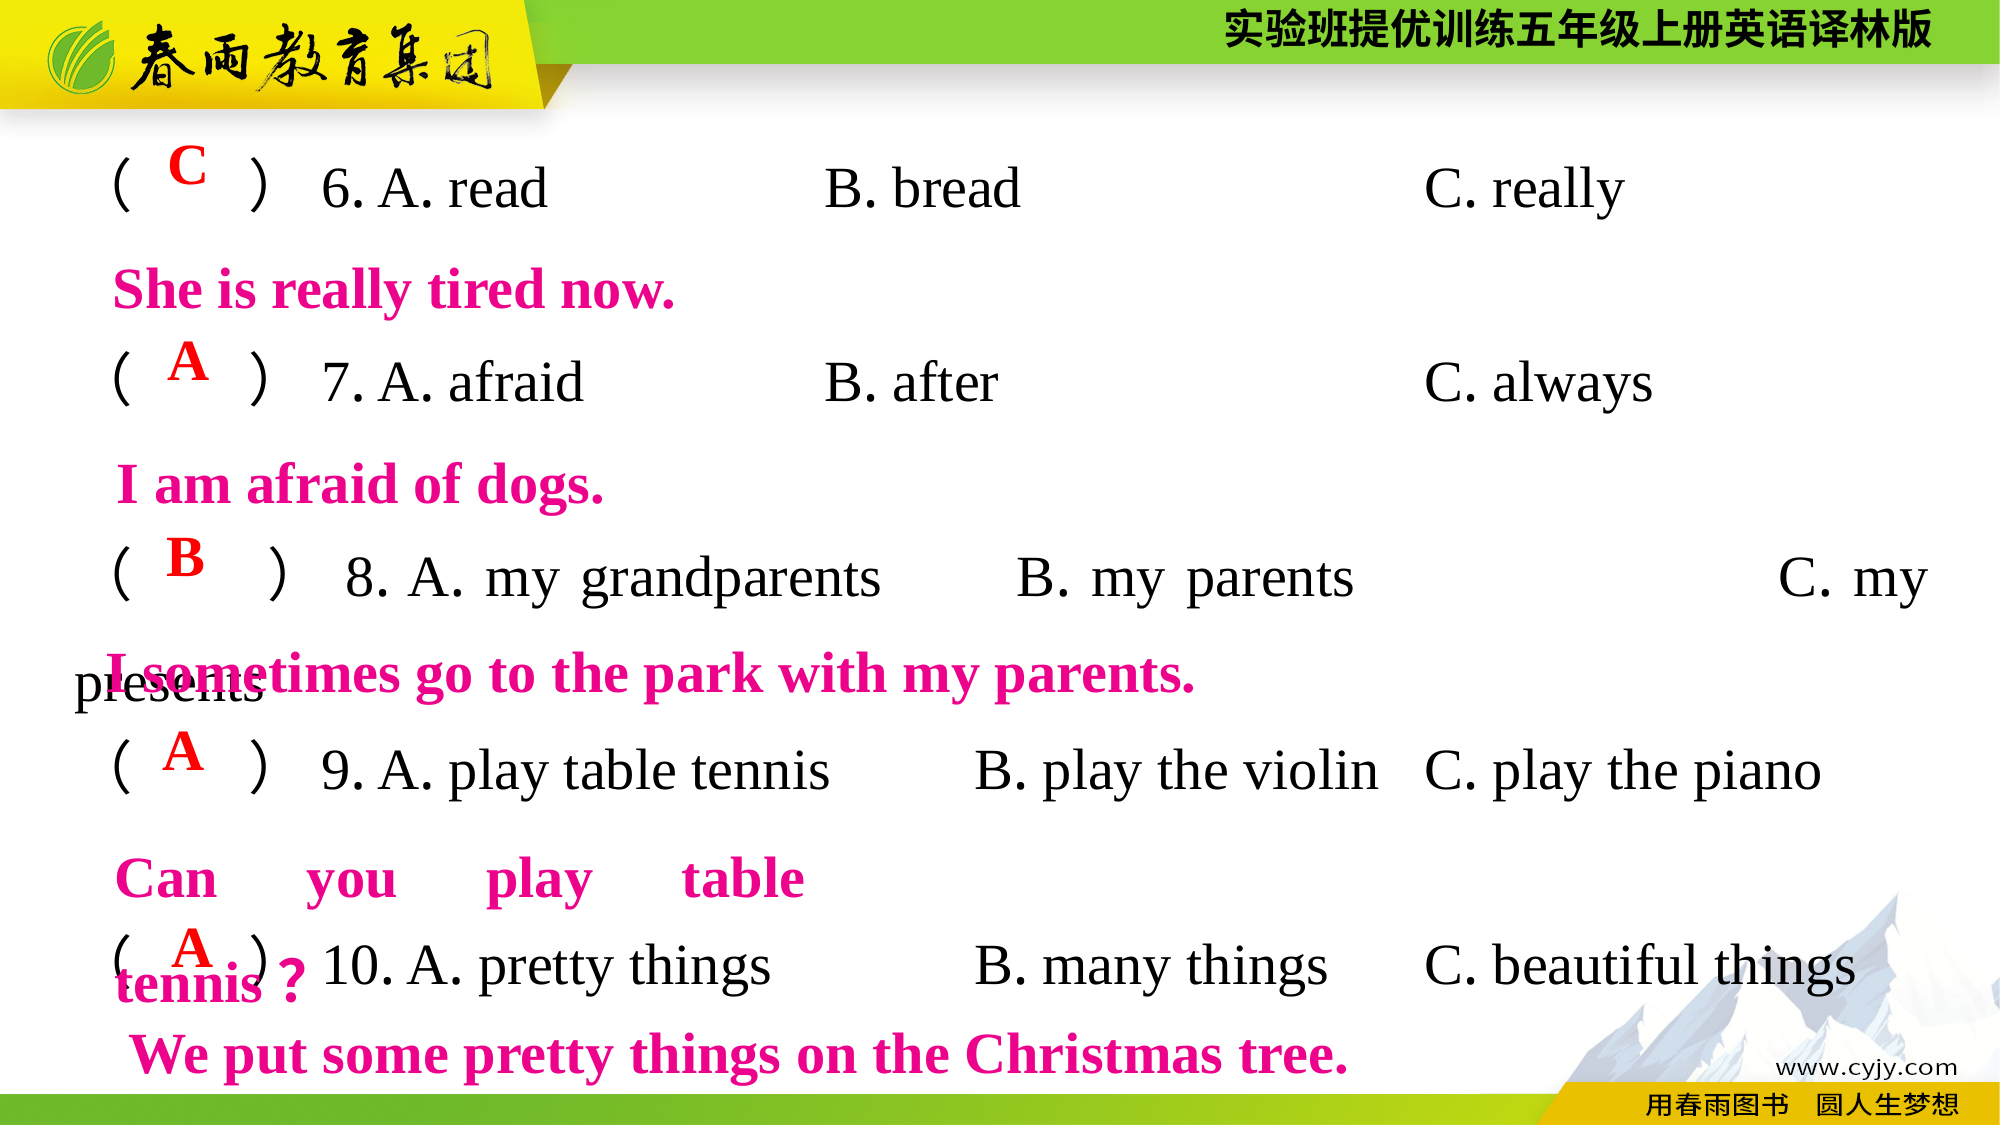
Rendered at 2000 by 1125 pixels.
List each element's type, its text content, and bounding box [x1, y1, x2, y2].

text_box B [151, 511, 220, 596]
text_box She is really tired now. [98, 208, 691, 328]
text_box C [153, 118, 225, 204]
text_box I sometimes go to the park with my parents. [90, 591, 1277, 712]
text_box Can you play table tennis？ [99, 796, 821, 917]
picture [0, 0, 2000, 1125]
list （ ）6. A. read B. bread C. really （ ）7. A. afraid B. after C. always （ ）8. A. my grandparents B. my parents C. my presents [59, 106, 1944, 622]
text_box A [152, 314, 225, 400]
text_box （ ）9. A. play table tennis B. play the violin C. play the piano （ ）10. A. pretty things B. many things C. beautiful things [59, 689, 1944, 1004]
text_box We put some pretty things on the Christmas tree. [113, 972, 1492, 1093]
text_box A [147, 704, 219, 789]
text_box I am afraid of dogs. [102, 402, 620, 523]
text_box A [156, 901, 228, 987]
